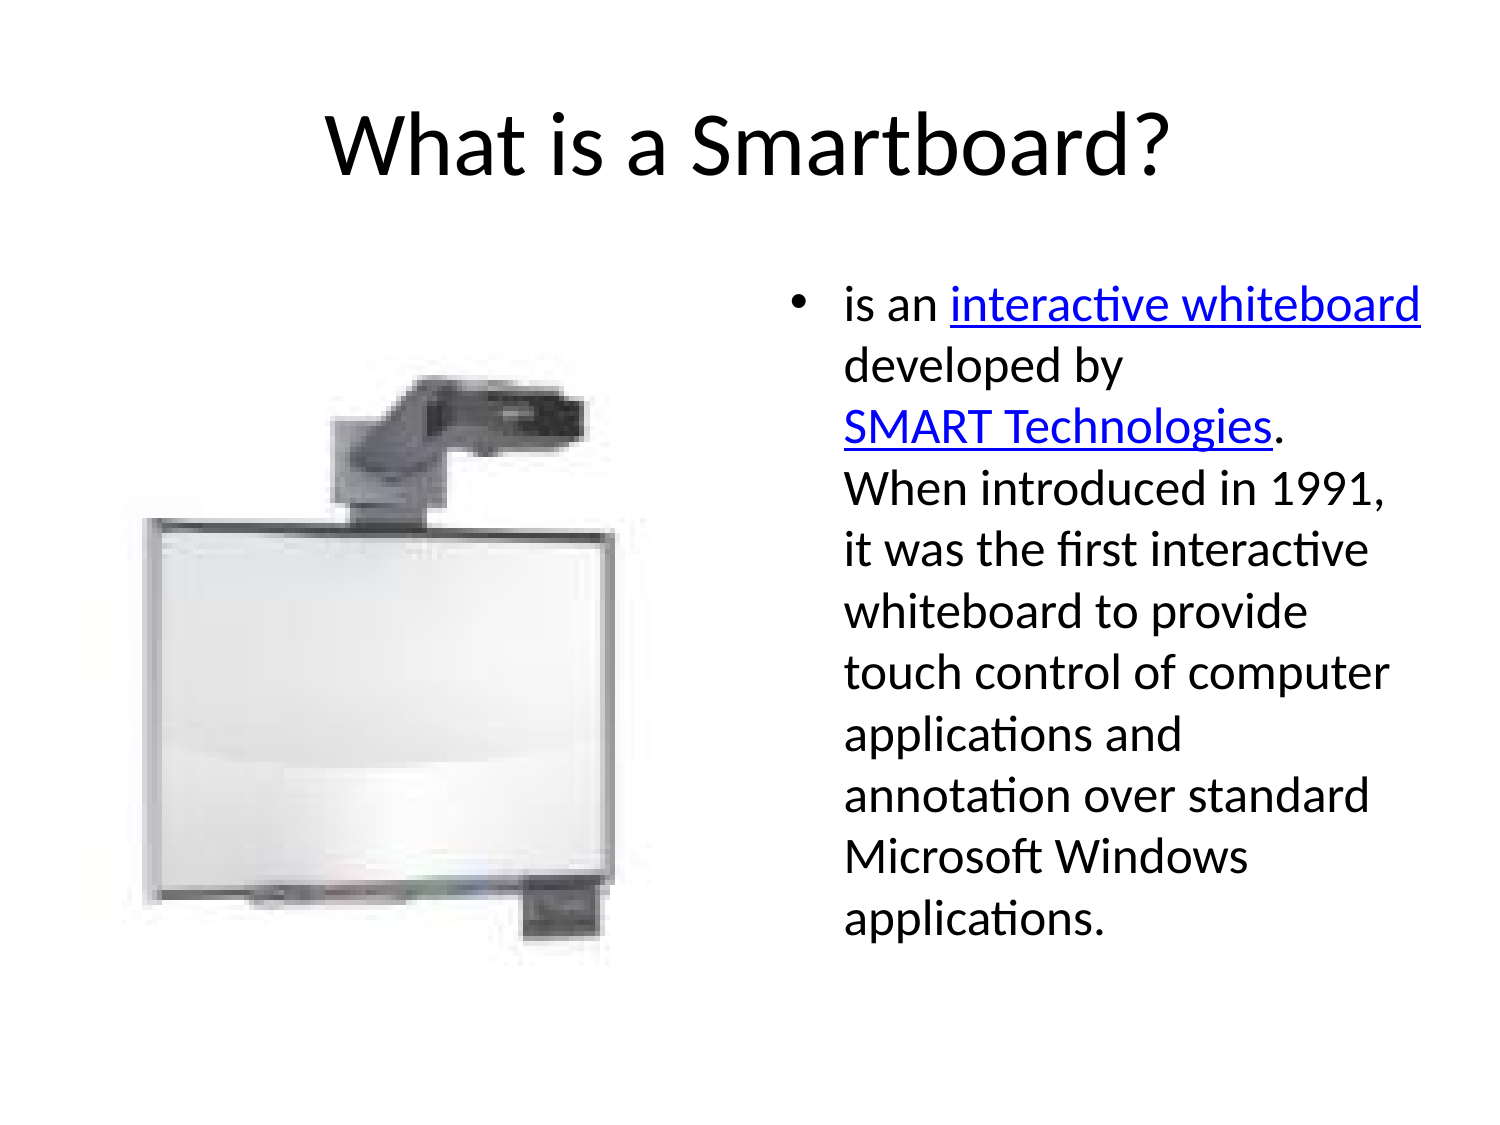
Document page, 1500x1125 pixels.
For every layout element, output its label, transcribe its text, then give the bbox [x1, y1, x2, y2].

title What is a Smartboard? [75, 45, 1425, 233]
picture [0, 274, 763, 1038]
list is an interactive whiteboard developed by SMART Technologies. When introduced in 1991, it was the first interactive whiteboard to provide touch control of computer applications and annotation over standard Microsoft Windows applications. [774, 262, 1438, 1005]
